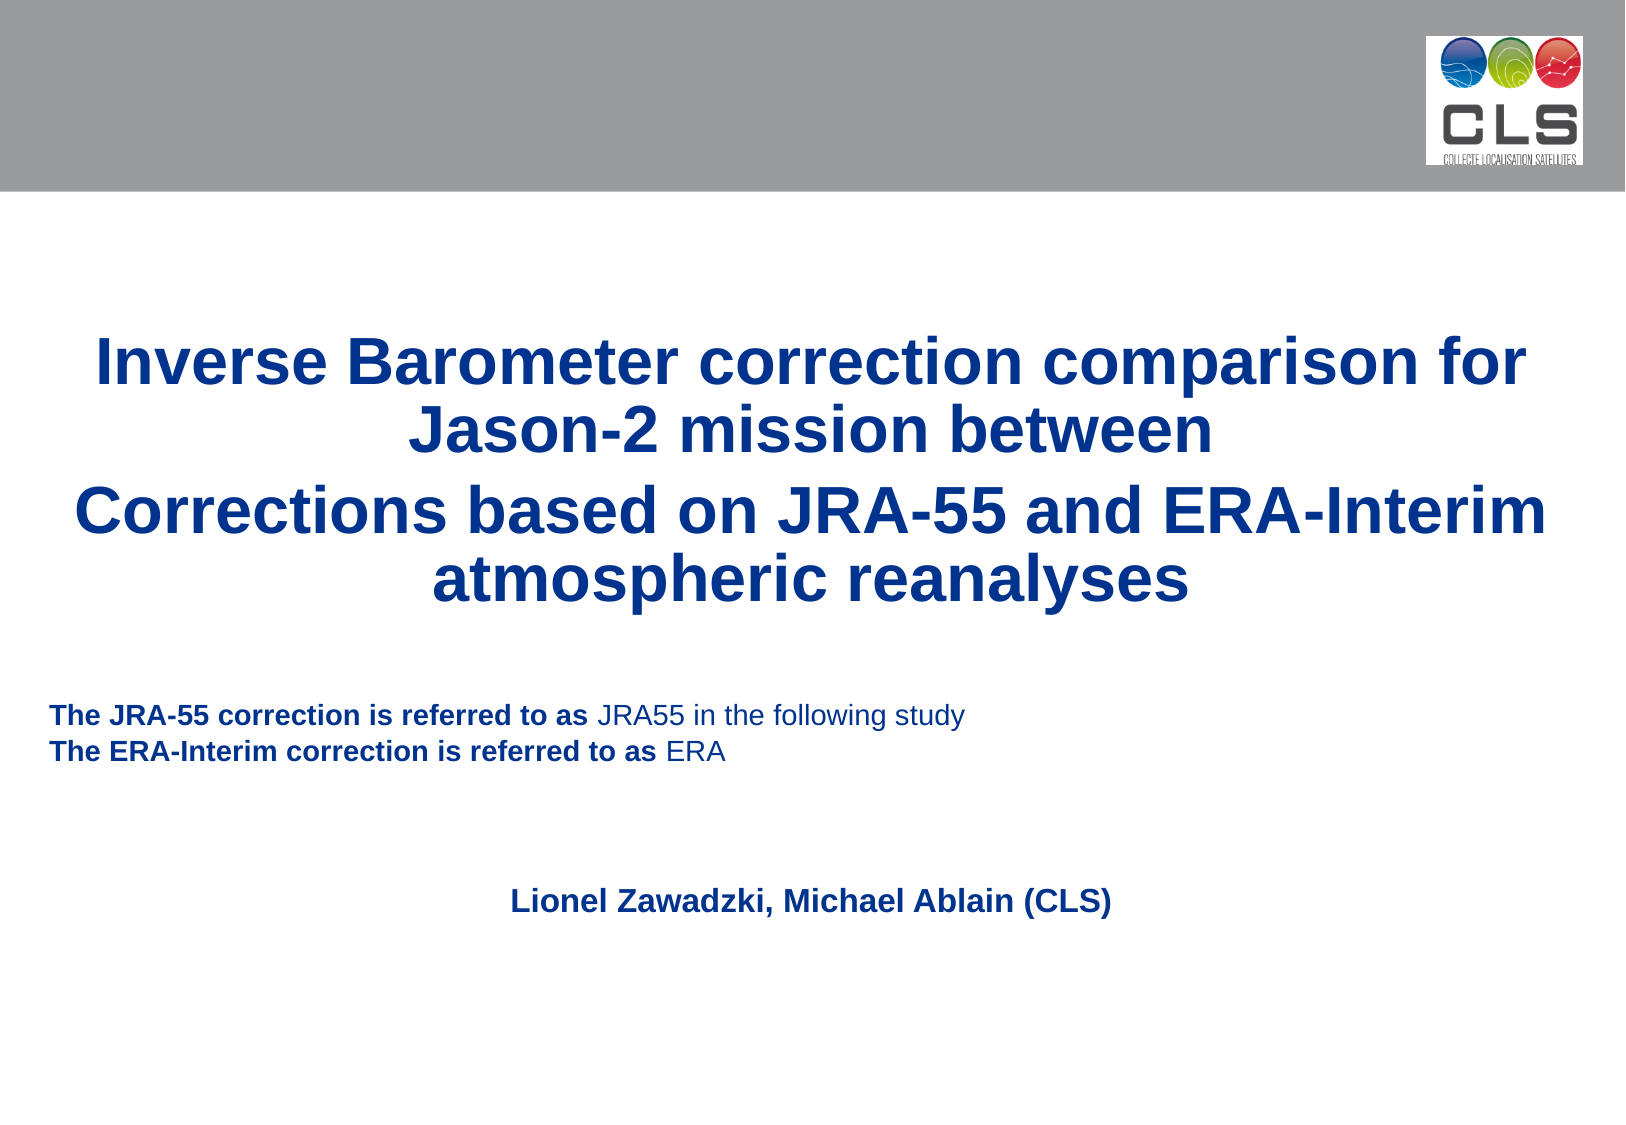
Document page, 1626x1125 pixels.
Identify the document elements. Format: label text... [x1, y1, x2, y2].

picture [1426, 36, 1583, 165]
text_box Inverse Barometer correction comparison for Jason-2 mission between Corrections based on JRA-55 and ERA-Interim atmospheric reanalyses The JRA-55 correction is referred to as JRA55 in the following study The ERA-Interim correction is referred to as ERA Lionel Zawadzki, Michael Ablain (CLS) [34, 322, 1589, 897]
